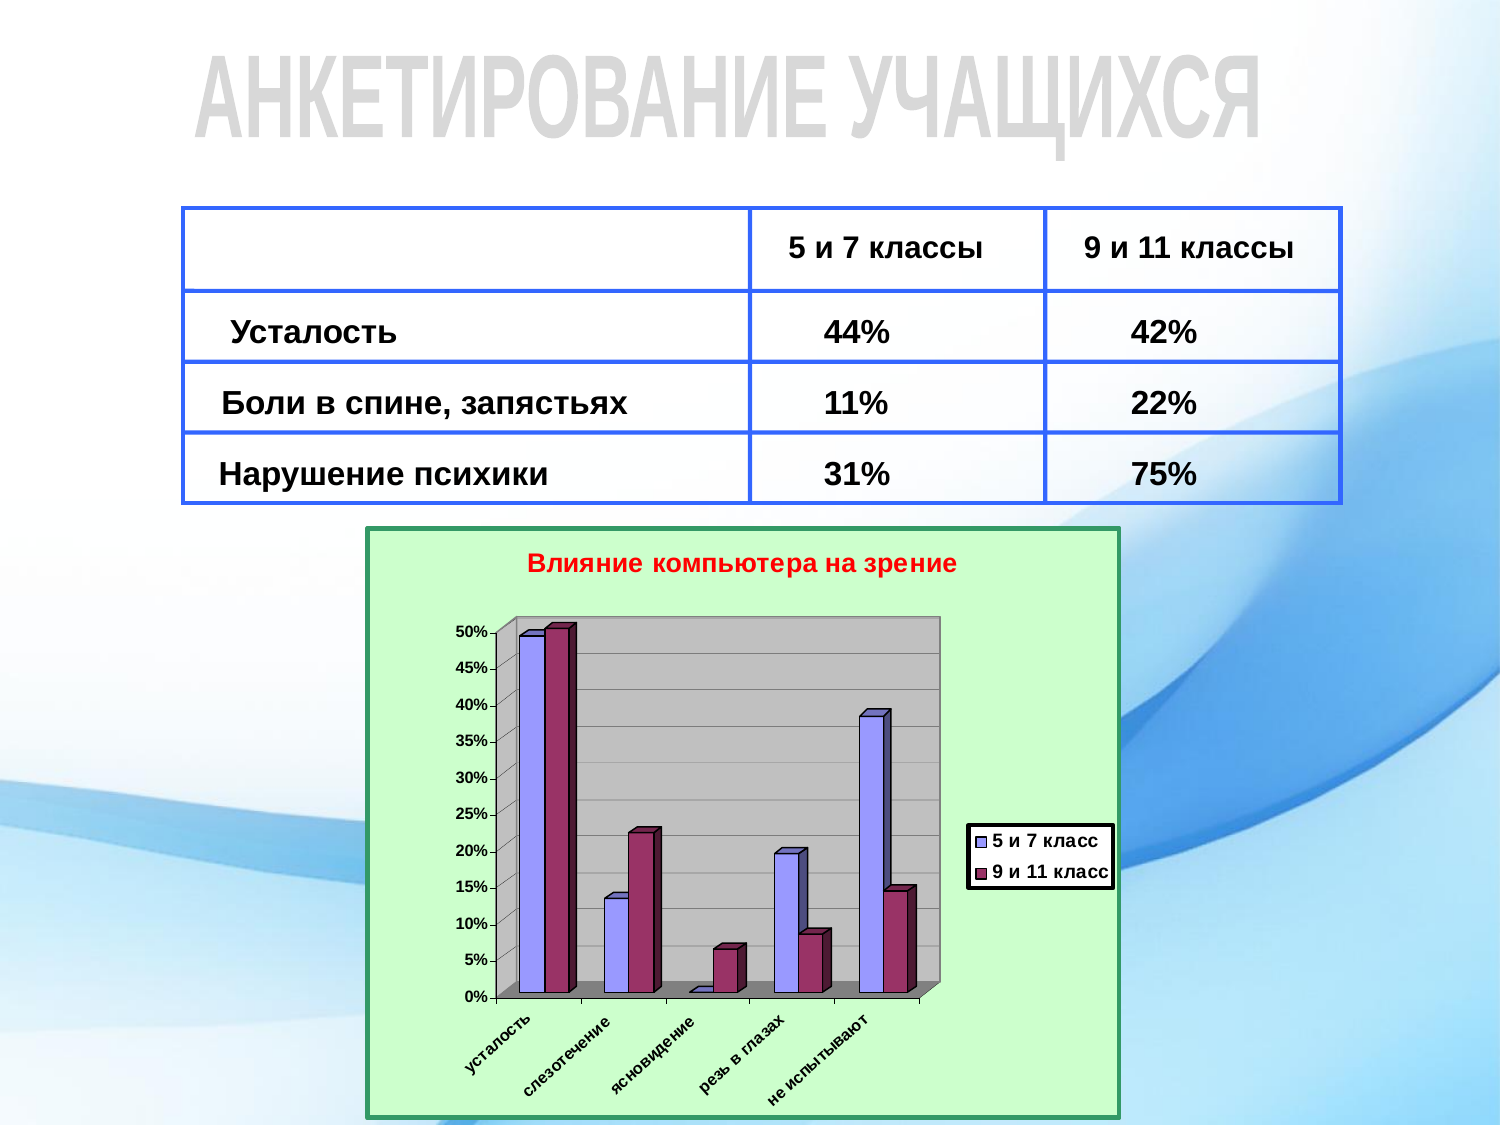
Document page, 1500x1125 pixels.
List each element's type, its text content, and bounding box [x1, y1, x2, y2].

text_box 44% [809, 302, 1010, 358]
text_box 42% [1116, 302, 1270, 358]
text_box [751, 362, 1045, 432]
text_box [1046, 208, 1341, 290]
text_box 5 и 7 классы [773, 219, 1022, 273]
text_box [183, 208, 750, 290]
text_box 22% [1116, 373, 1258, 429]
text_box [183, 362, 750, 432]
text_box [183, 433, 750, 504]
text_box Усталость [206, 302, 691, 358]
text_box [751, 433, 1045, 504]
text_box 75% [1116, 444, 1258, 499]
text_box [1046, 362, 1341, 432]
text_box 9 и 11 классы [1068, 219, 1317, 273]
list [359, 520, 1129, 1125]
text_box Боли в спине, запястьях [206, 373, 703, 429]
text_box [1046, 433, 1341, 504]
text_box 31% [809, 444, 951, 499]
text_box 11% [809, 373, 963, 429]
text_box [751, 291, 1045, 361]
text_box Нарушение психики [194, 444, 715, 499]
text_box [183, 291, 750, 361]
picture [0, 0, 1500, 1125]
text_box [751, 208, 1045, 290]
text_box [1046, 291, 1341, 361]
